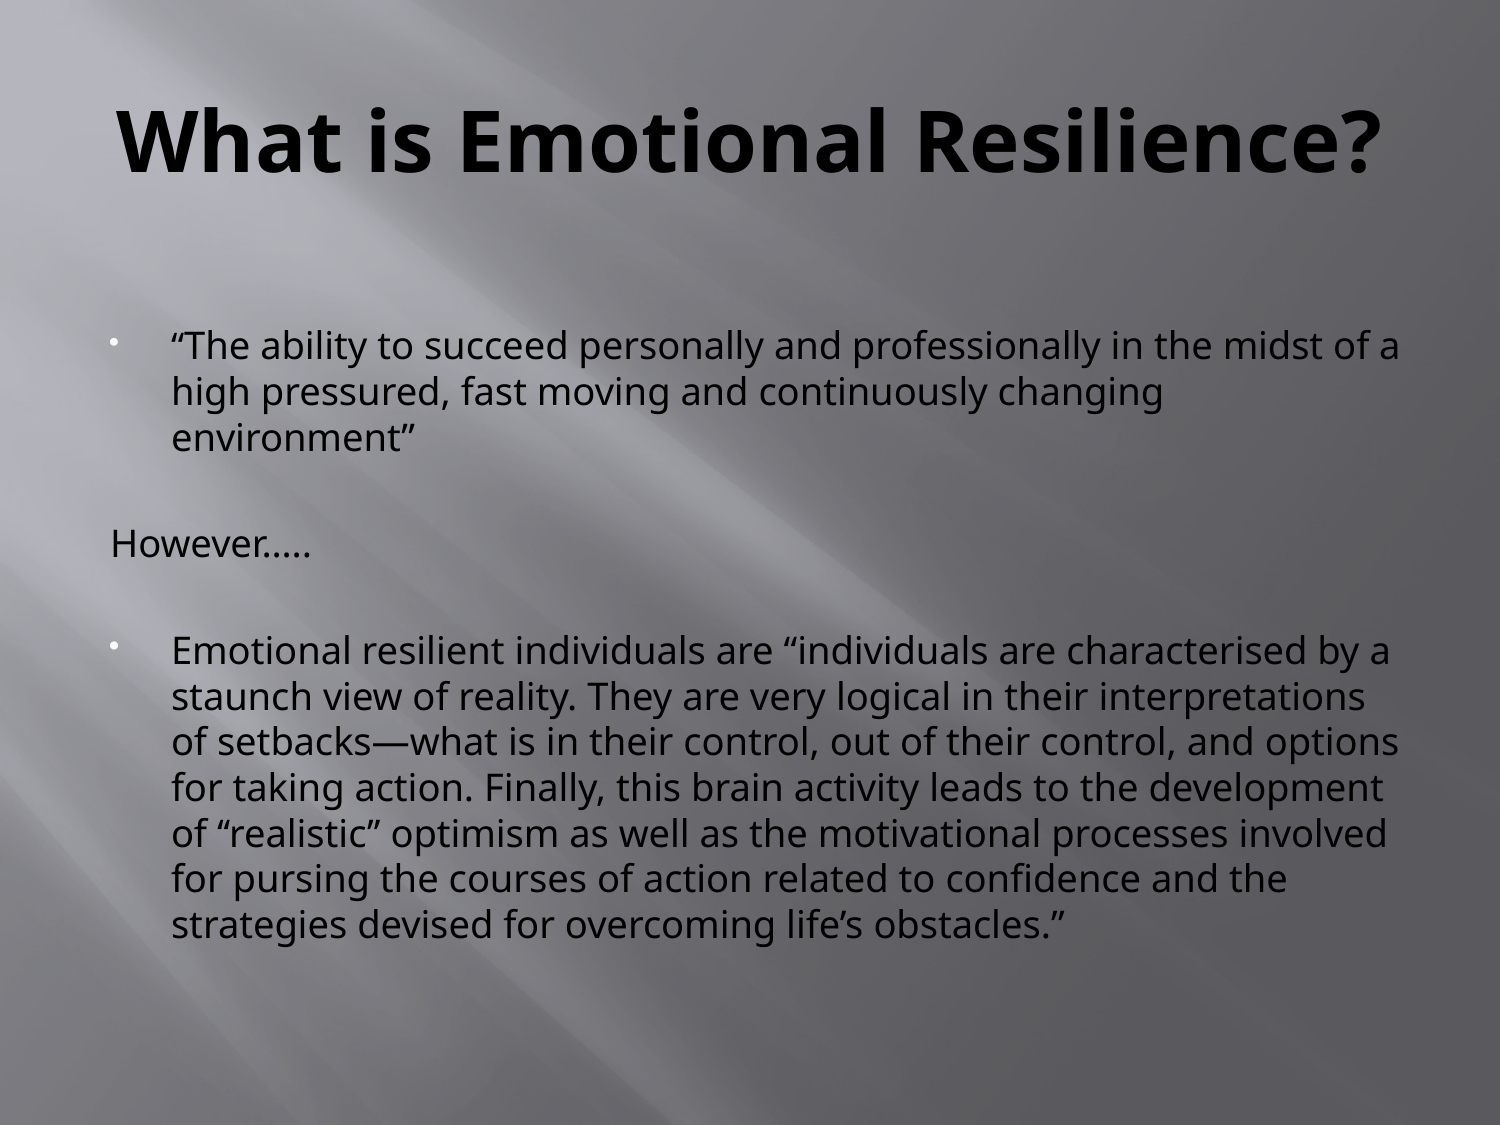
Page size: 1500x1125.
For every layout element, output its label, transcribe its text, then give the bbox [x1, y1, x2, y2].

title What is Emotional Resilience? [75, 45, 1425, 233]
list “The ability to succeed personally and professionally in the midst of a high pressured, fast moving and continuously changing environment” However….. Emotional resilient individuals are “individuals are characterised by a staunch view of reality. They are very logical in their interpretations of setbacks—what is in their control, out of their control, and options for taking action. Finally, this brain activity leads to the development of ‘‘realistic’’ optimism as well as the motivational processes involved for pursing the courses of action related to confidence and the strategies devised for overcoming life’s obstacles.” [74, 262, 1426, 1036]
